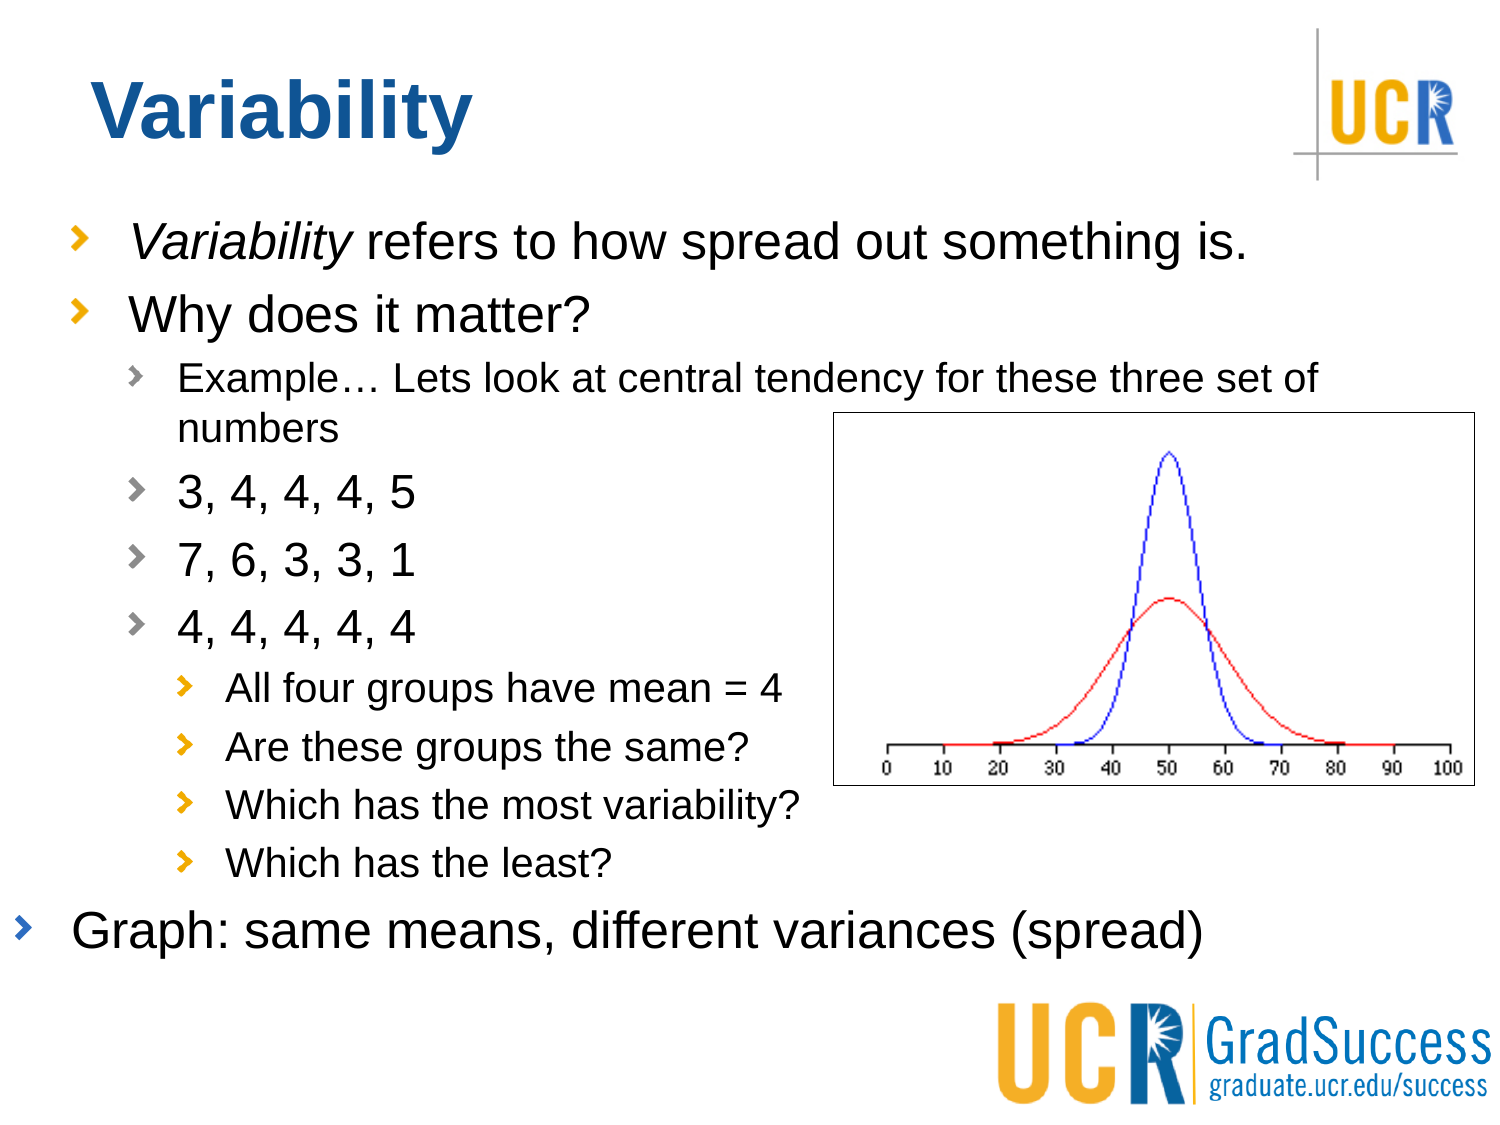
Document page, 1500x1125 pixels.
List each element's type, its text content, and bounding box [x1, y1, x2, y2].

title Variability [75, 37, 1300, 163]
picture [177, 850, 195, 873]
picture [71, 225, 92, 252]
picture [128, 477, 147, 502]
picture [128, 365, 145, 387]
picture [15, 915, 35, 941]
picture [177, 675, 195, 697]
picture [71, 298, 92, 325]
picture [177, 791, 195, 814]
picture [833, 412, 1476, 786]
picture [128, 544, 147, 569]
picture [128, 612, 147, 636]
list Variability refers to how spread out something is. Why does it matter? Example… Lets look at central tendency for these three set of numbers 3, 4, 4, 4, 5 7, 6, 3, 3, 1 4, 4, 4, 4, 4 All four groups have mean = 4 Are these groups the same? Which has the most variability? Which has the least? Graph: same means, different variances (spread) [0, 200, 1500, 1065]
picture [177, 733, 195, 756]
picture [1282, 0, 1500, 196]
